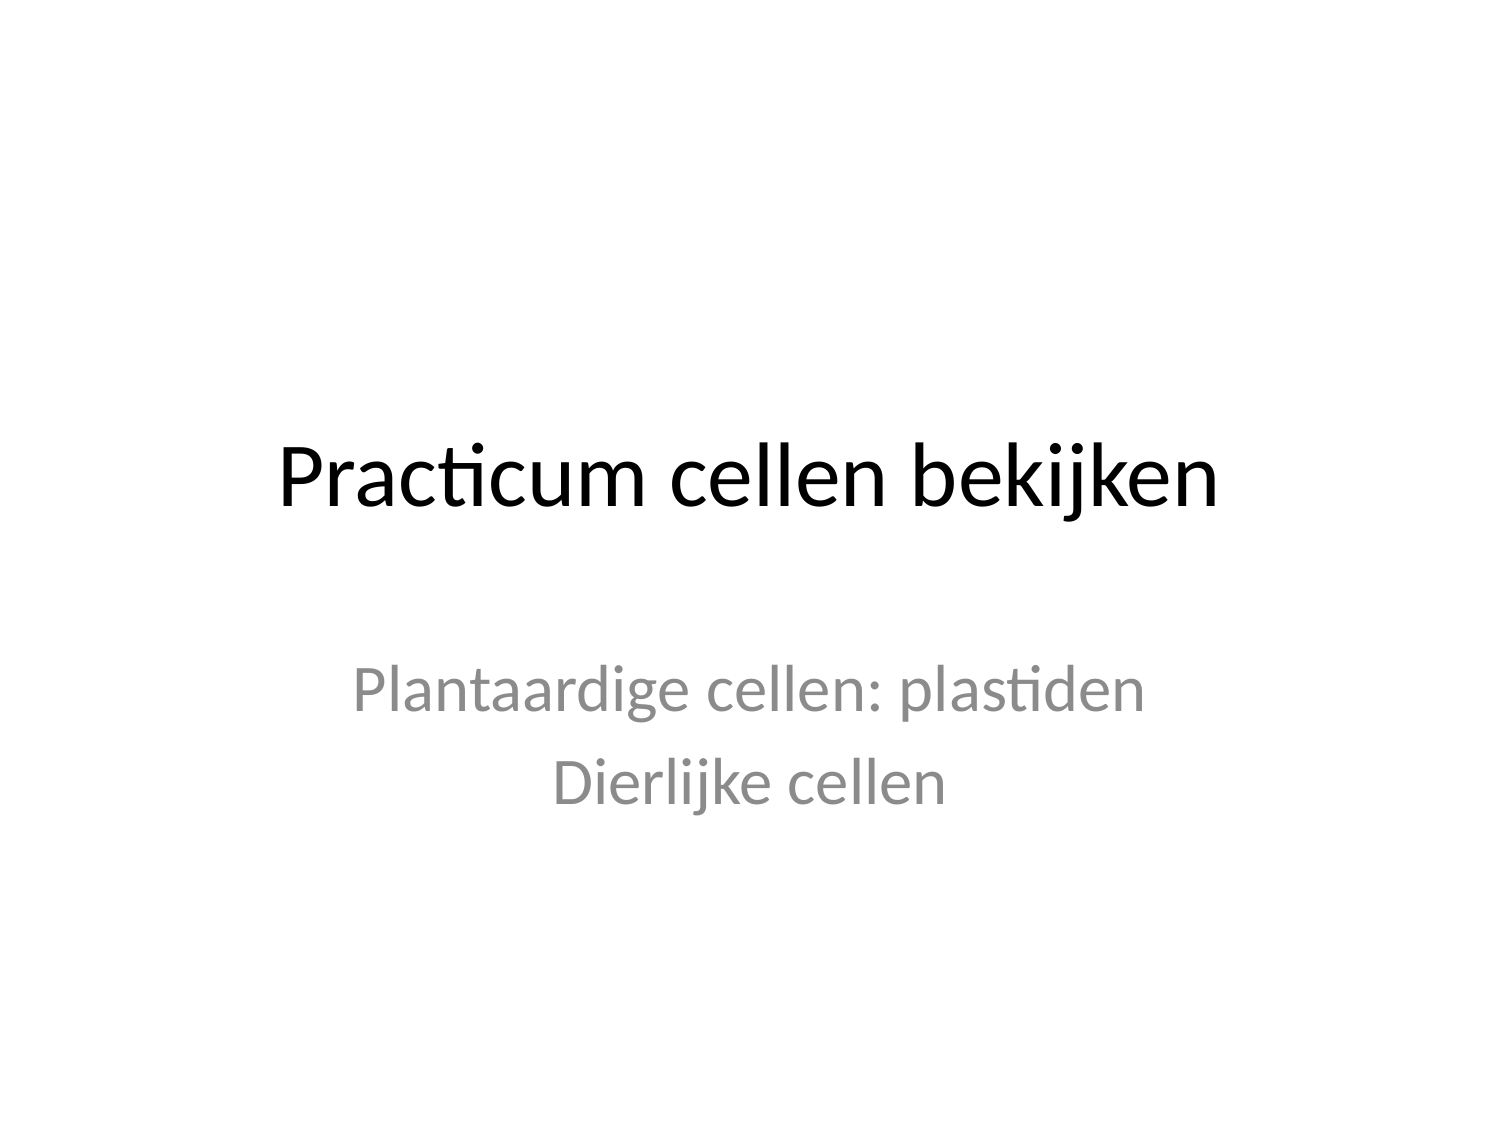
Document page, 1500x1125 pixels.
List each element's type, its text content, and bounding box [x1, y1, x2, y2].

title Practicum cellen bekijken [112, 349, 1388, 591]
subtitle Plantaardige cellen: plastiden Dierlijke cellen [225, 637, 1275, 925]
